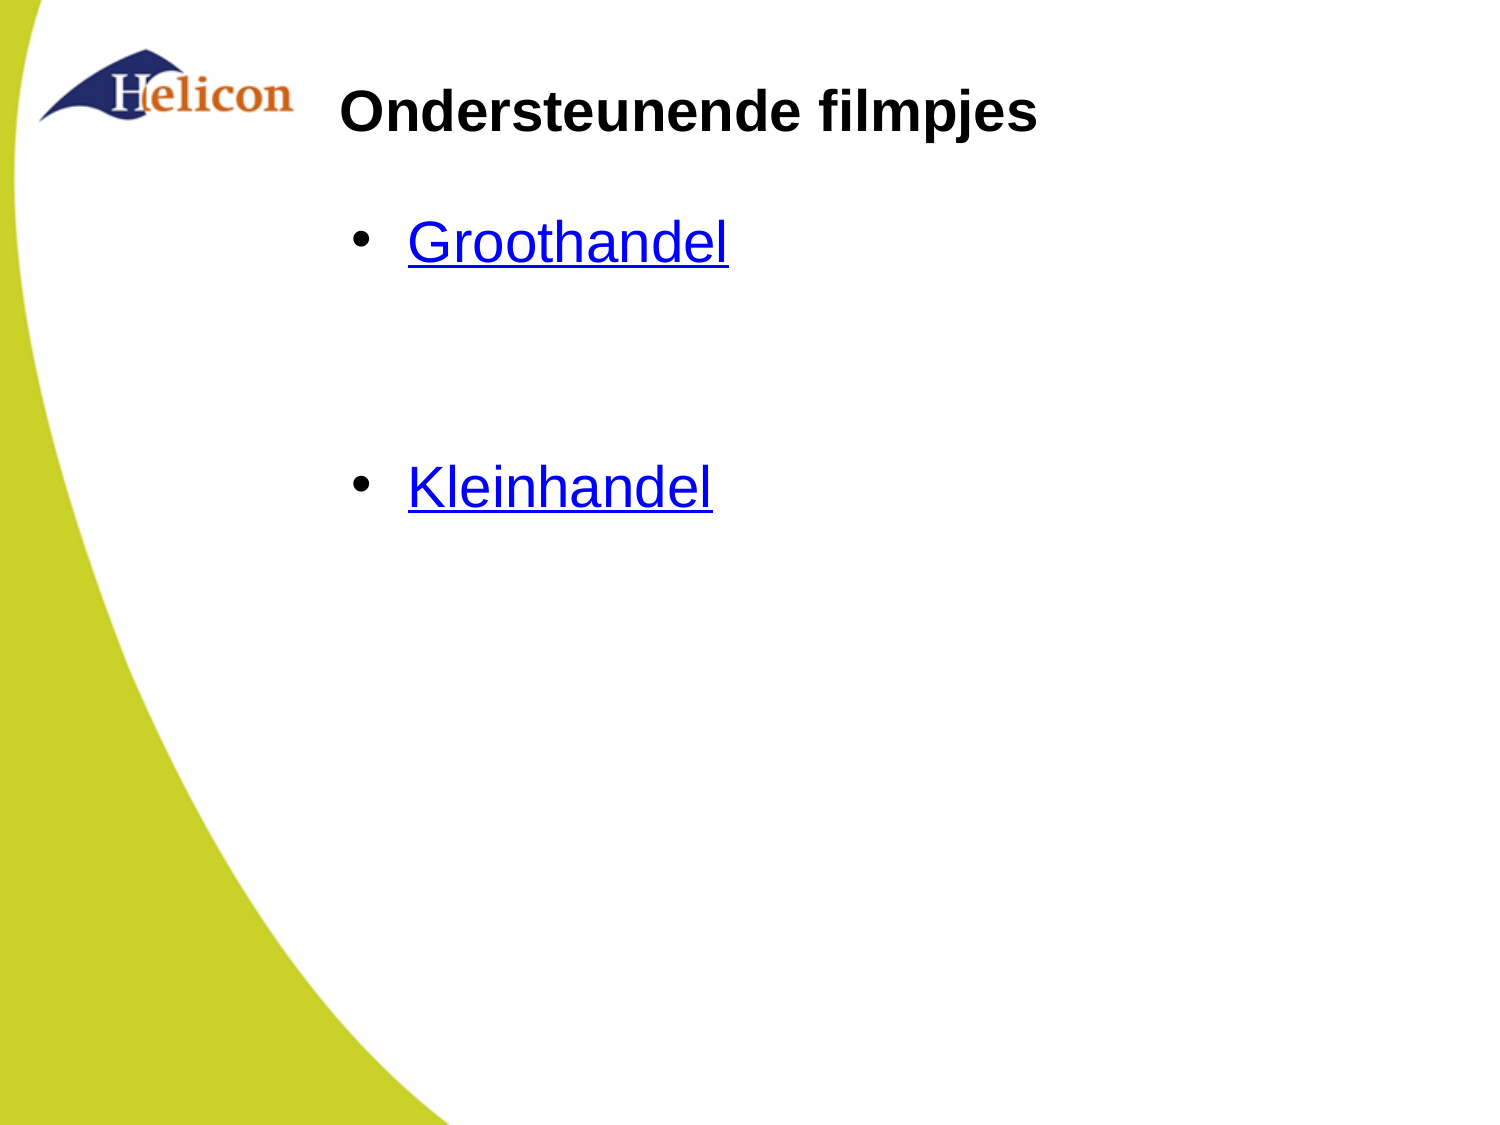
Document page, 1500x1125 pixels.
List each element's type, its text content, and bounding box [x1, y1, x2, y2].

list Groothandel Kleinhandel [336, 196, 1425, 1005]
picture [0, 0, 1500, 1125]
title Ondersteunende filmpjes [324, 54, 1415, 161]
